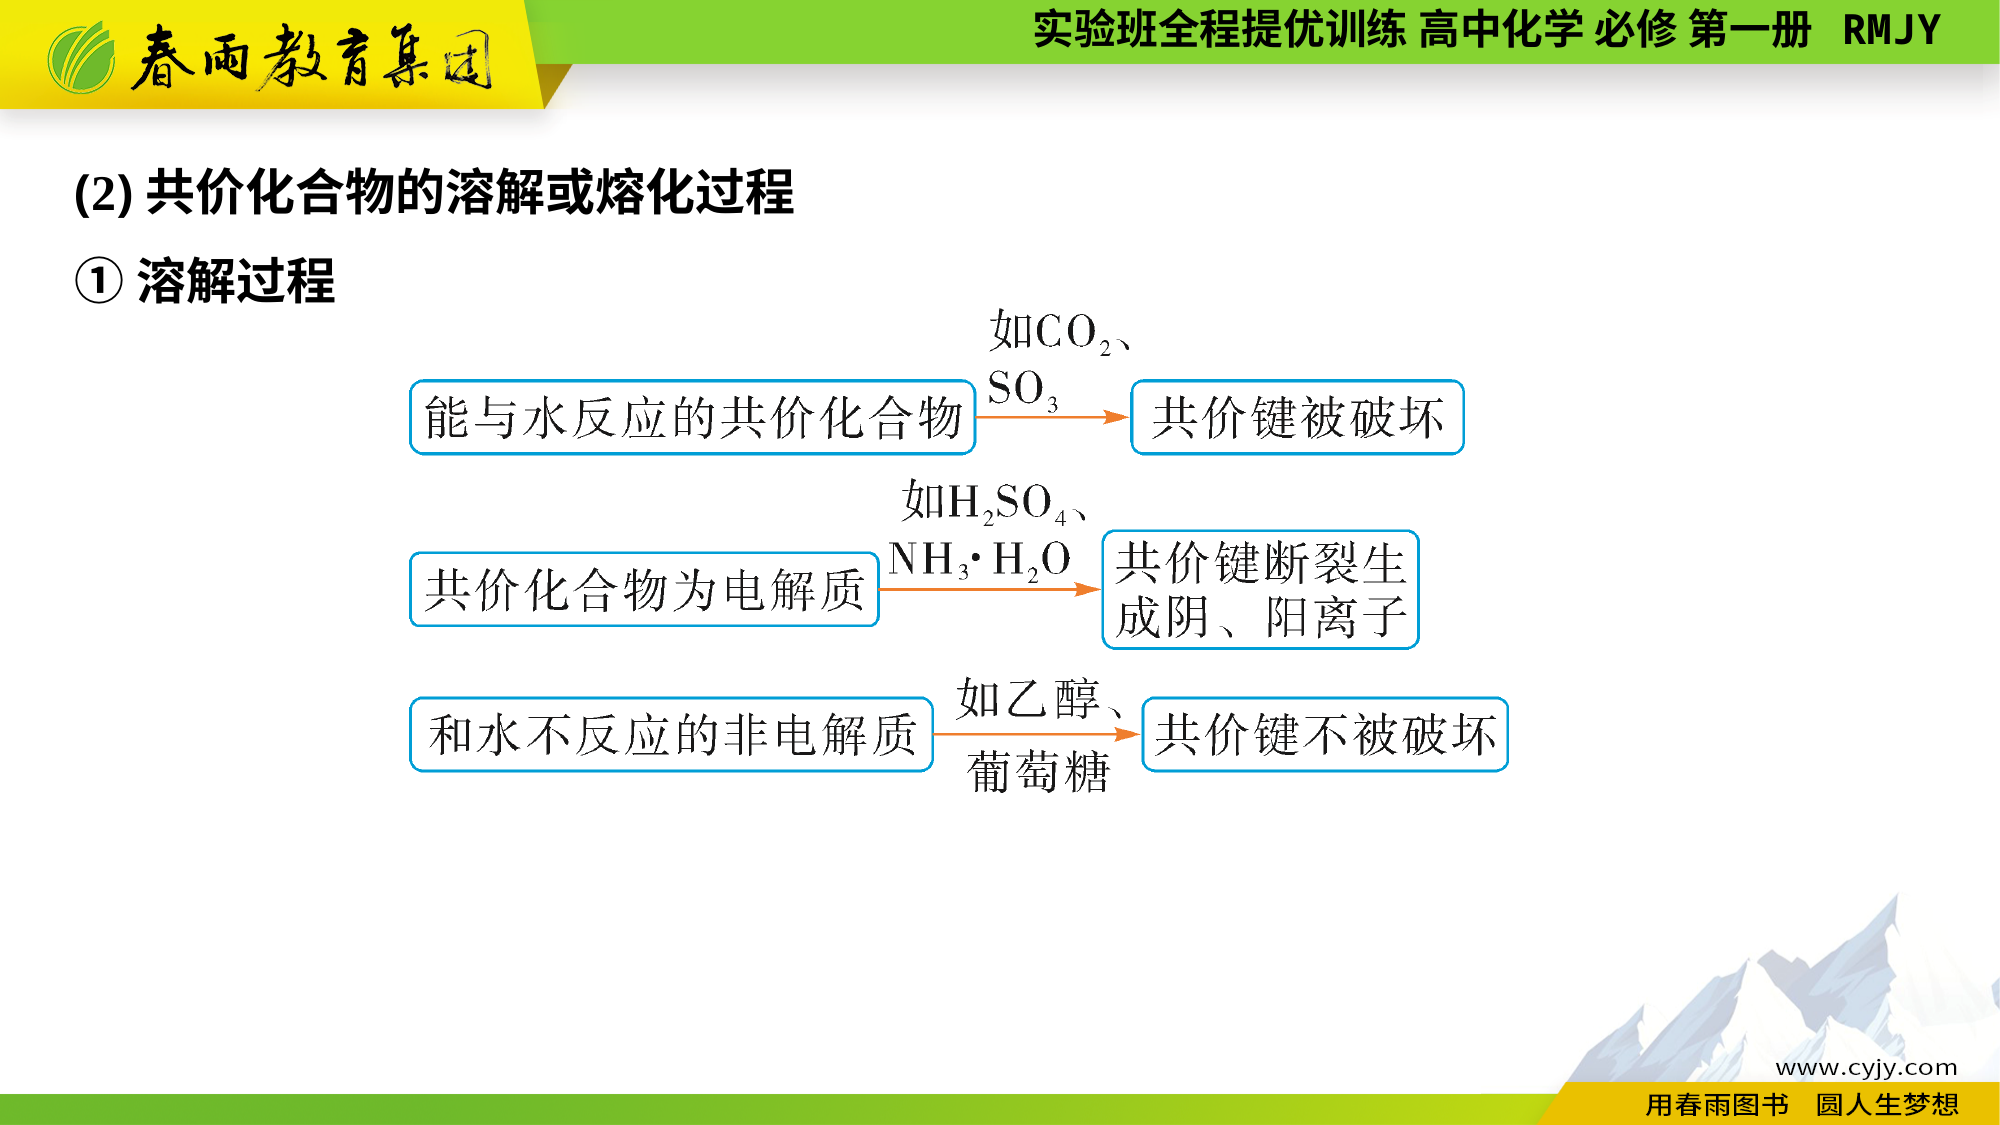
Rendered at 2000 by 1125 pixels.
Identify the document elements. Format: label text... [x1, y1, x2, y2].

picture [0, 0, 2000, 1125]
list (2)共价化合物的溶解或熔化过程 ①溶解过程 [59, 122, 1944, 308]
